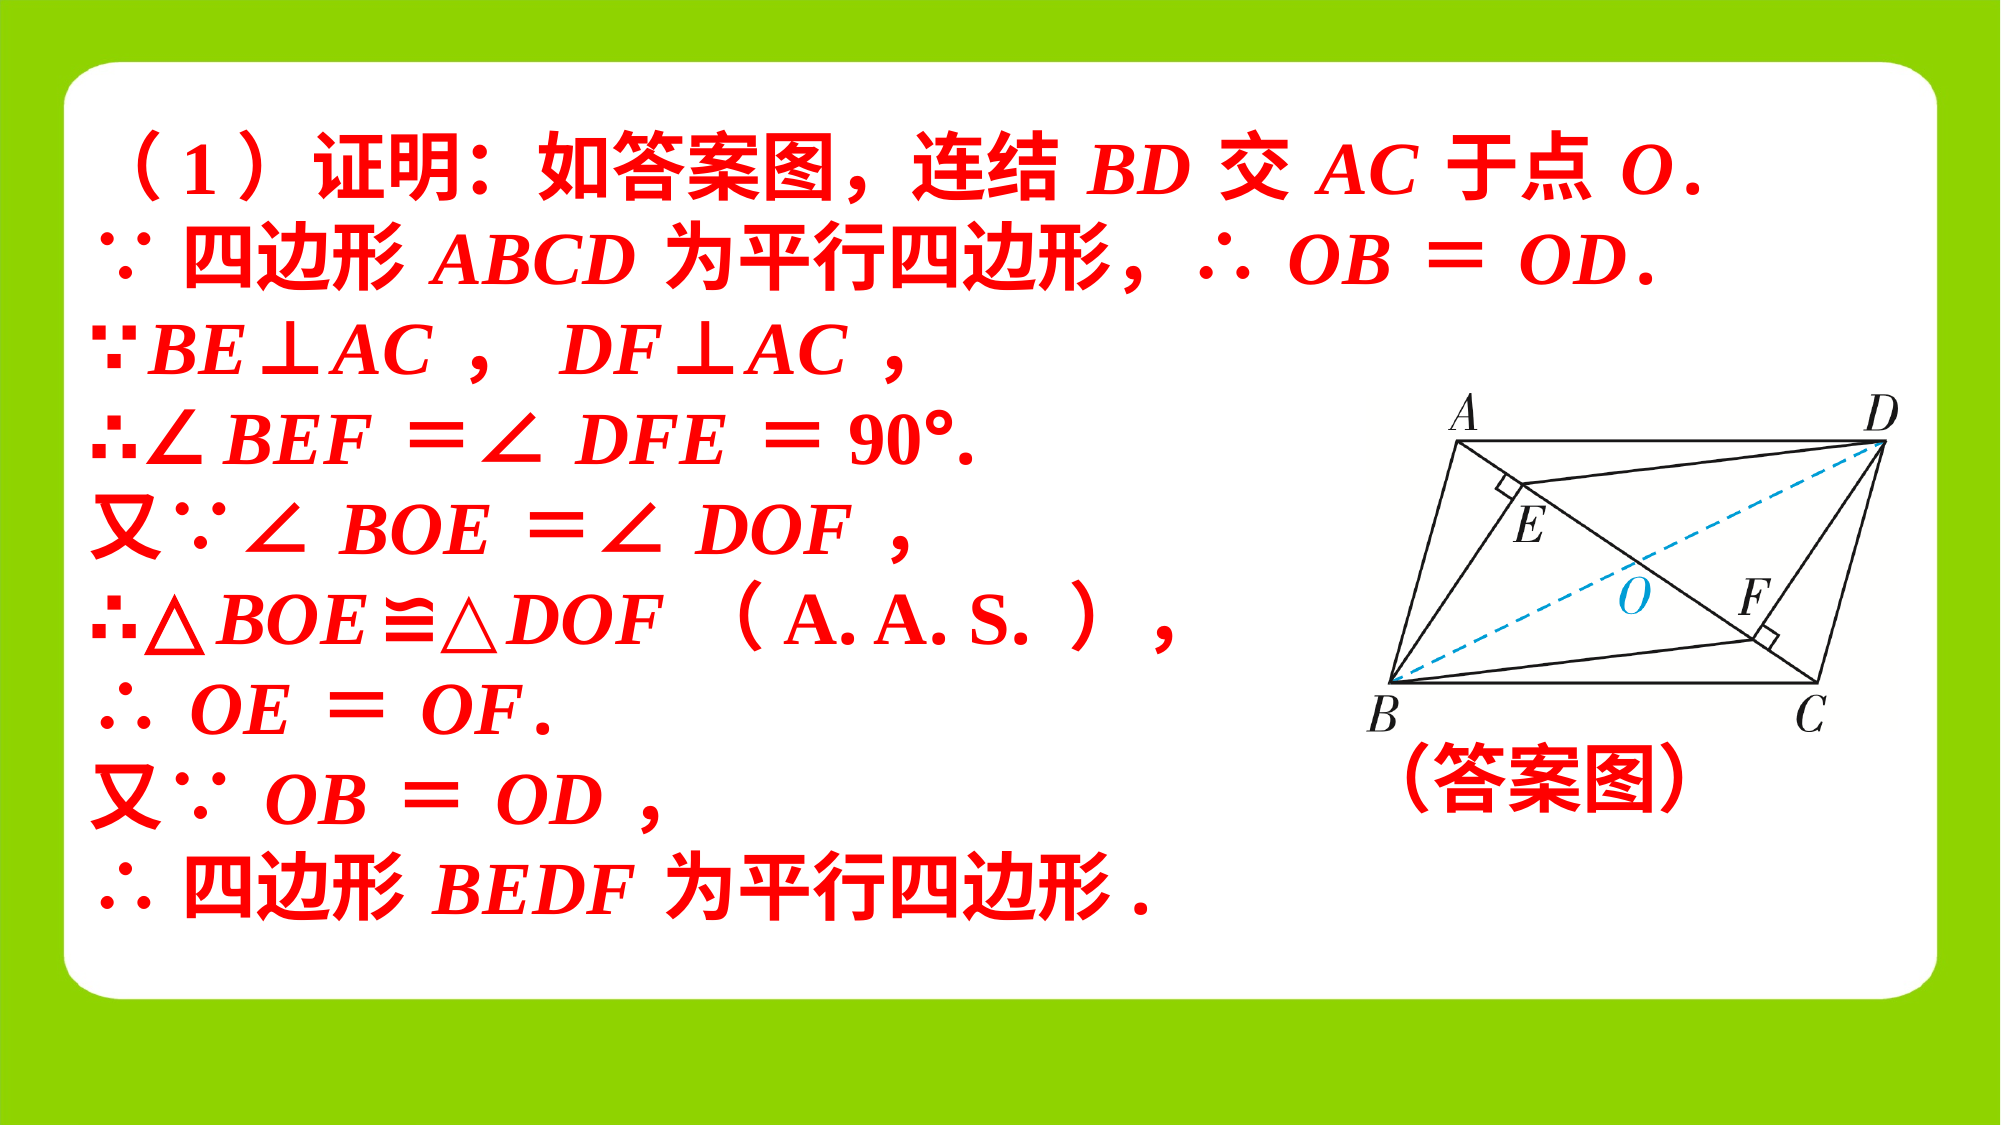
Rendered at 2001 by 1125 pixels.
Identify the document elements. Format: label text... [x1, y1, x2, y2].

picture [0, 0, 2001, 1125]
text_box （1）证明：如答案图，连结BD交AC于点O. ∵四边形ABCD为平行四边形，∴OB＝OD. ∵BE⊥AC，DF⊥AC， ∴∠BEF＝∠DFE＝90°. 又∵∠BOE＝∠DOF， ∴△BOE≌△DOF（A. A. S. ）， ∴OE＝OF. 又∵OB＝OD， ∴四边形BEDF为平行四边形. [88, 119, 1906, 953]
text_box （答案图） [1357, 731, 1738, 823]
